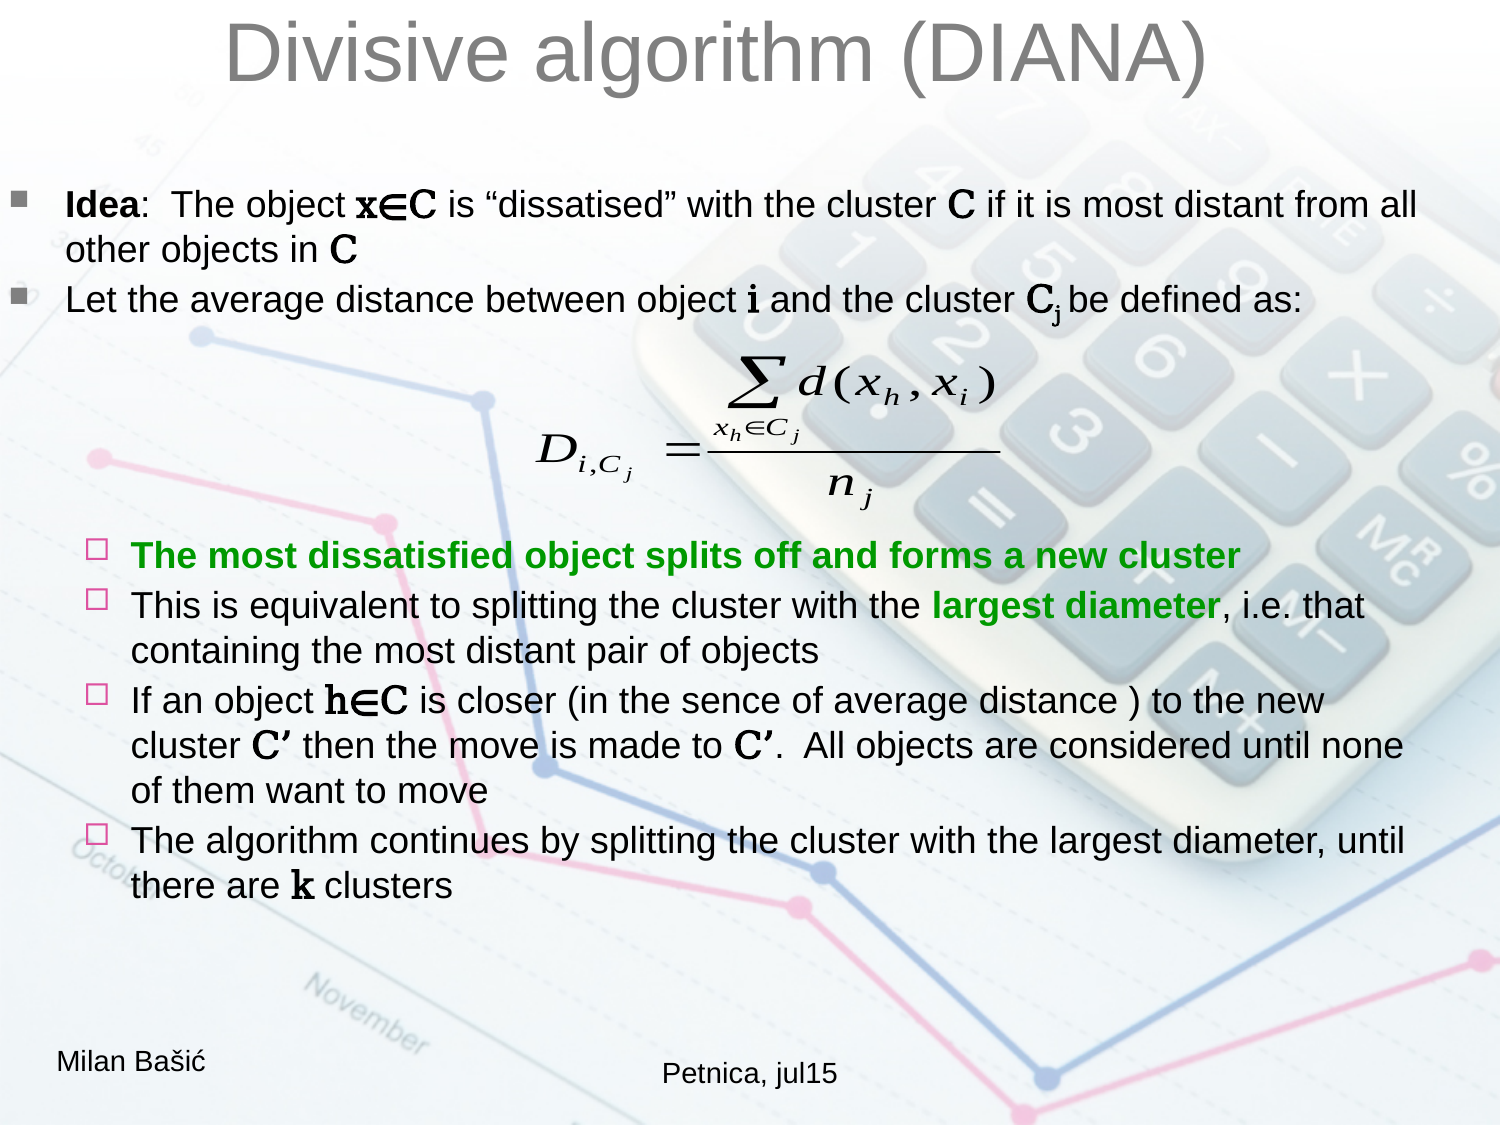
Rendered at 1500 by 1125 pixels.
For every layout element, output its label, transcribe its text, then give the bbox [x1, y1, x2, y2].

picture [0, 1, 1500, 1125]
text_box Milan Bašić [41, 1034, 392, 1086]
footer Petnica, jul15 [454, 1046, 1046, 1099]
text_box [525, 349, 1011, 519]
text_box Idea: The object x∊C is “dissatised” with the cluster C if it is most distant from all other objects in C Let the average distance between object i and the cluster Cj be defined as: The most dissatisfied object splits off and forms a new cluster This is equivalent to splitting the cluster with the largest diameter, i.e. that containing the most distant pair of objects If an object h∊C is closer (in the sence of average distance ) to the new cluster C’ then the move is made to C’. All objects are considered until none of them want to move The algorithm continues by splitting the cluster with the largest diameter, until there are k clusters [0, 172, 1441, 303]
text_box Divisive algorithm (DIANA) [41, 7, 1392, 90]
